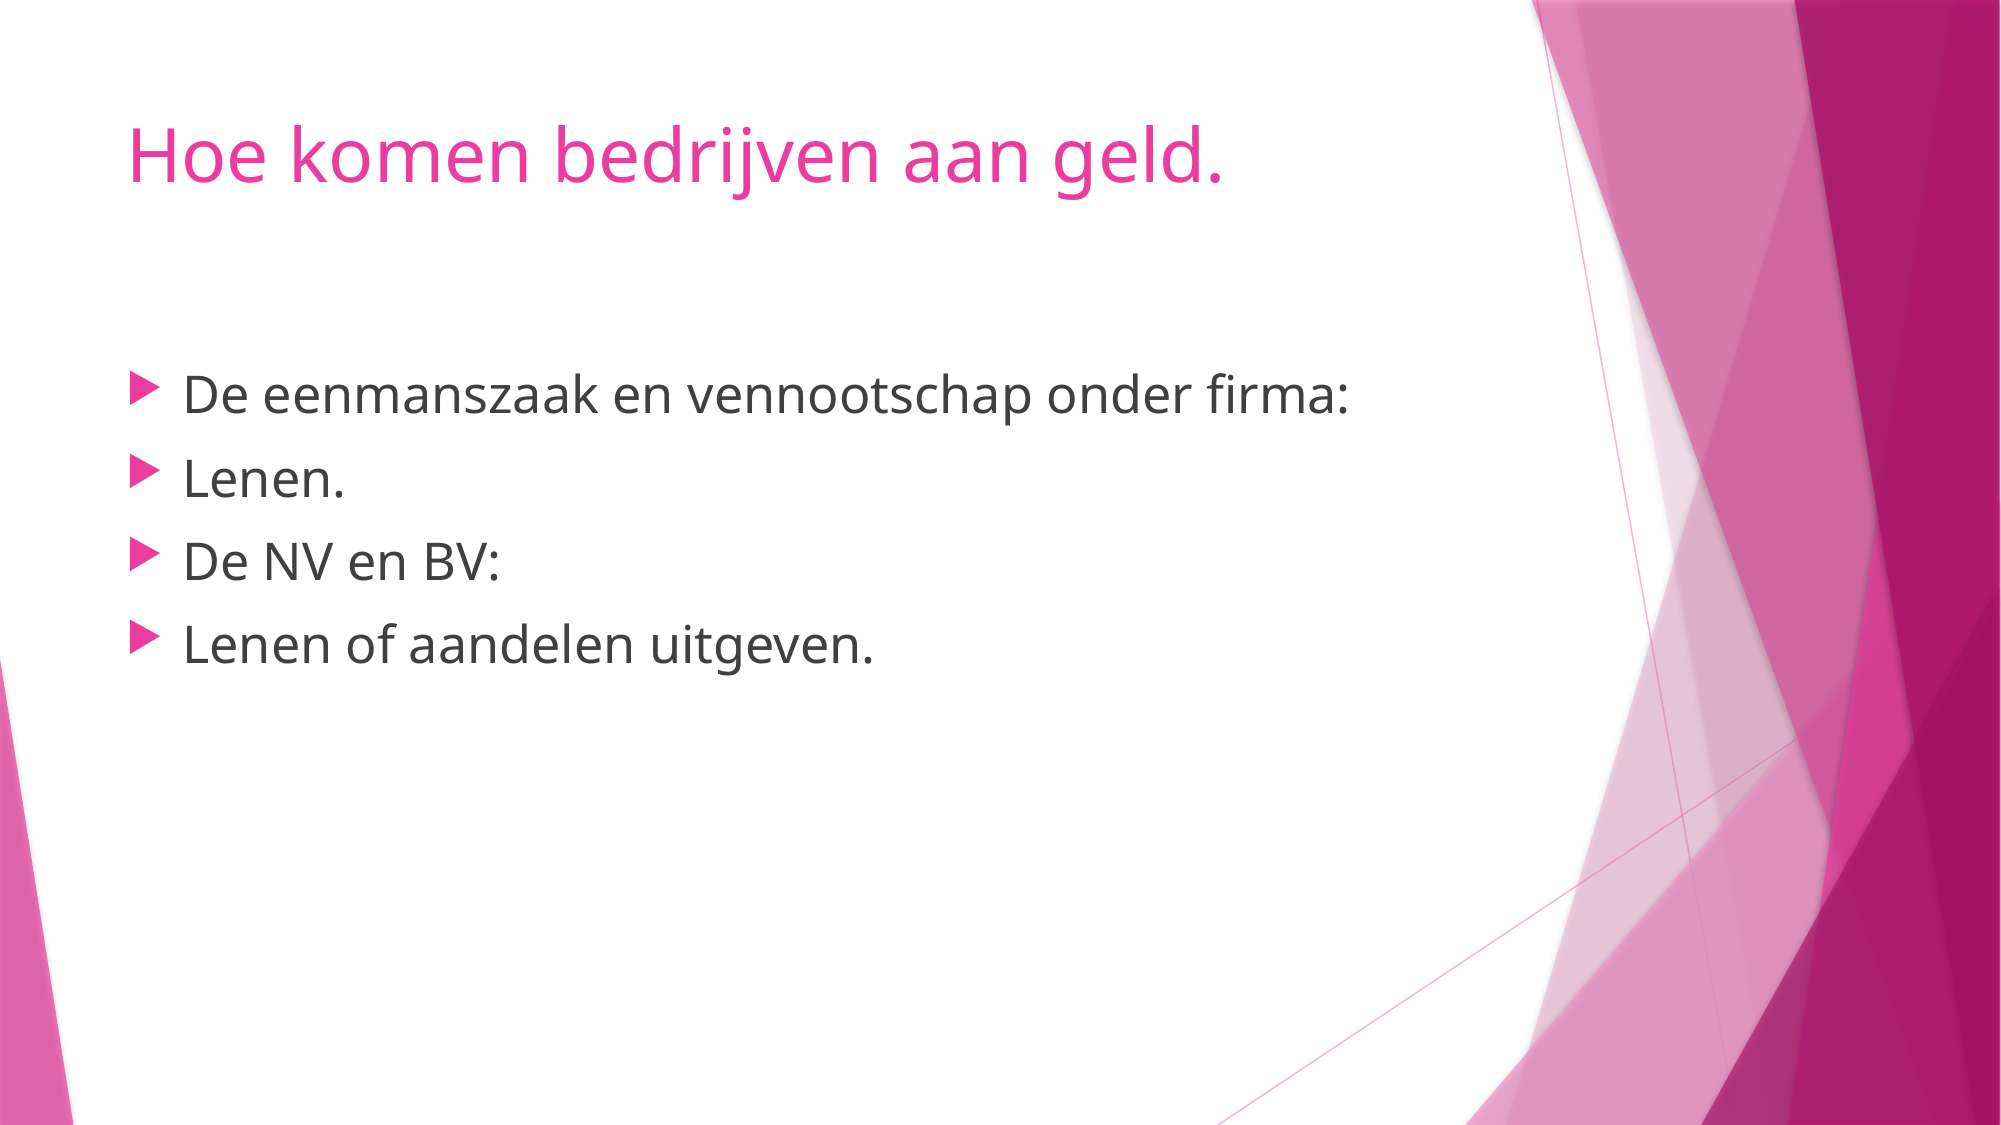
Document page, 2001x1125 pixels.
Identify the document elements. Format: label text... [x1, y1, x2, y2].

list De eenmanszaak en vennootschap onder firma: Lenen. De NV en BV: Lenen of aandelen uitgeven. [111, 354, 1522, 992]
title Hoe komen bedrijven aan geld. [111, 99, 1522, 317]
